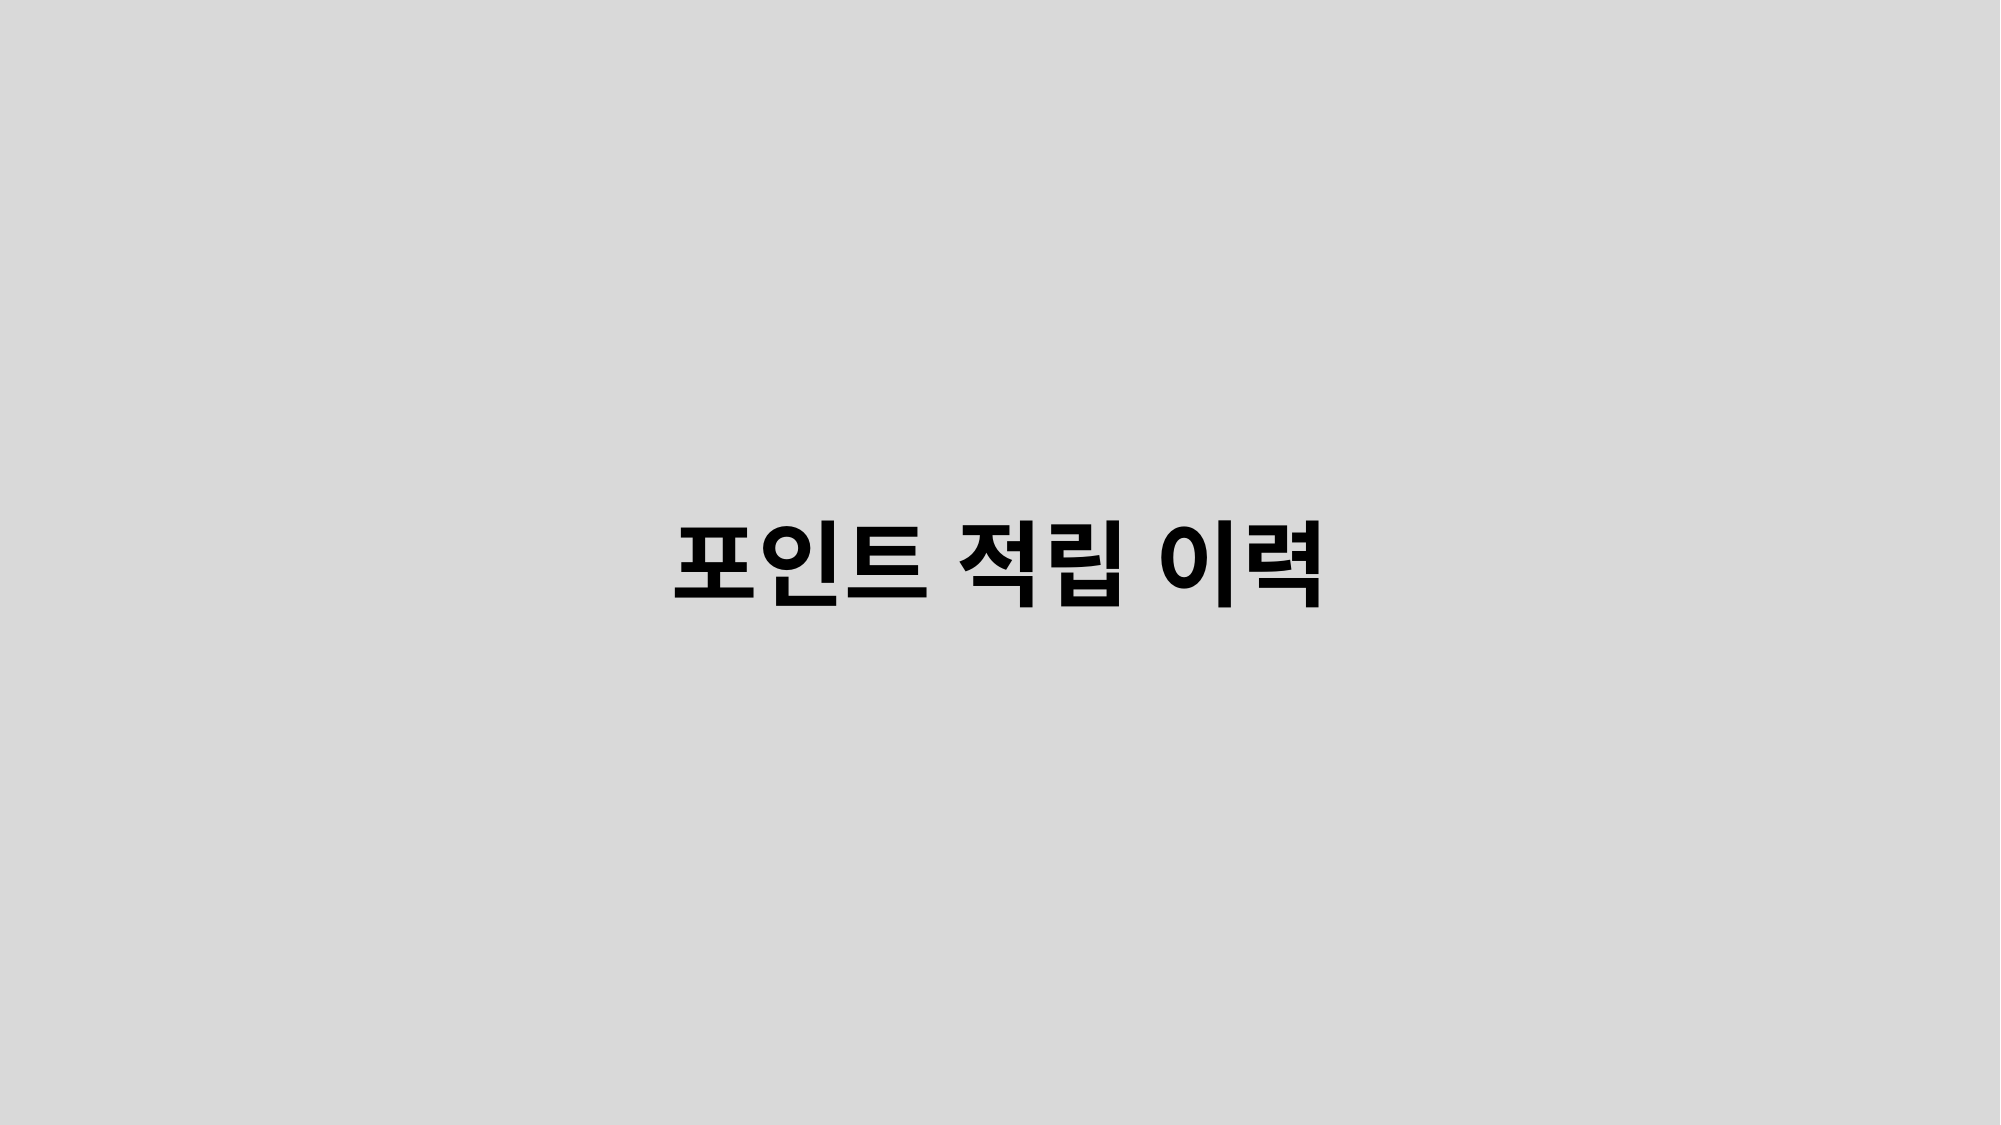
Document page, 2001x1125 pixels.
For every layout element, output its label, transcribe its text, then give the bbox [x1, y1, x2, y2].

text_box 포인트 적립 이력 [571, 498, 1429, 626]
